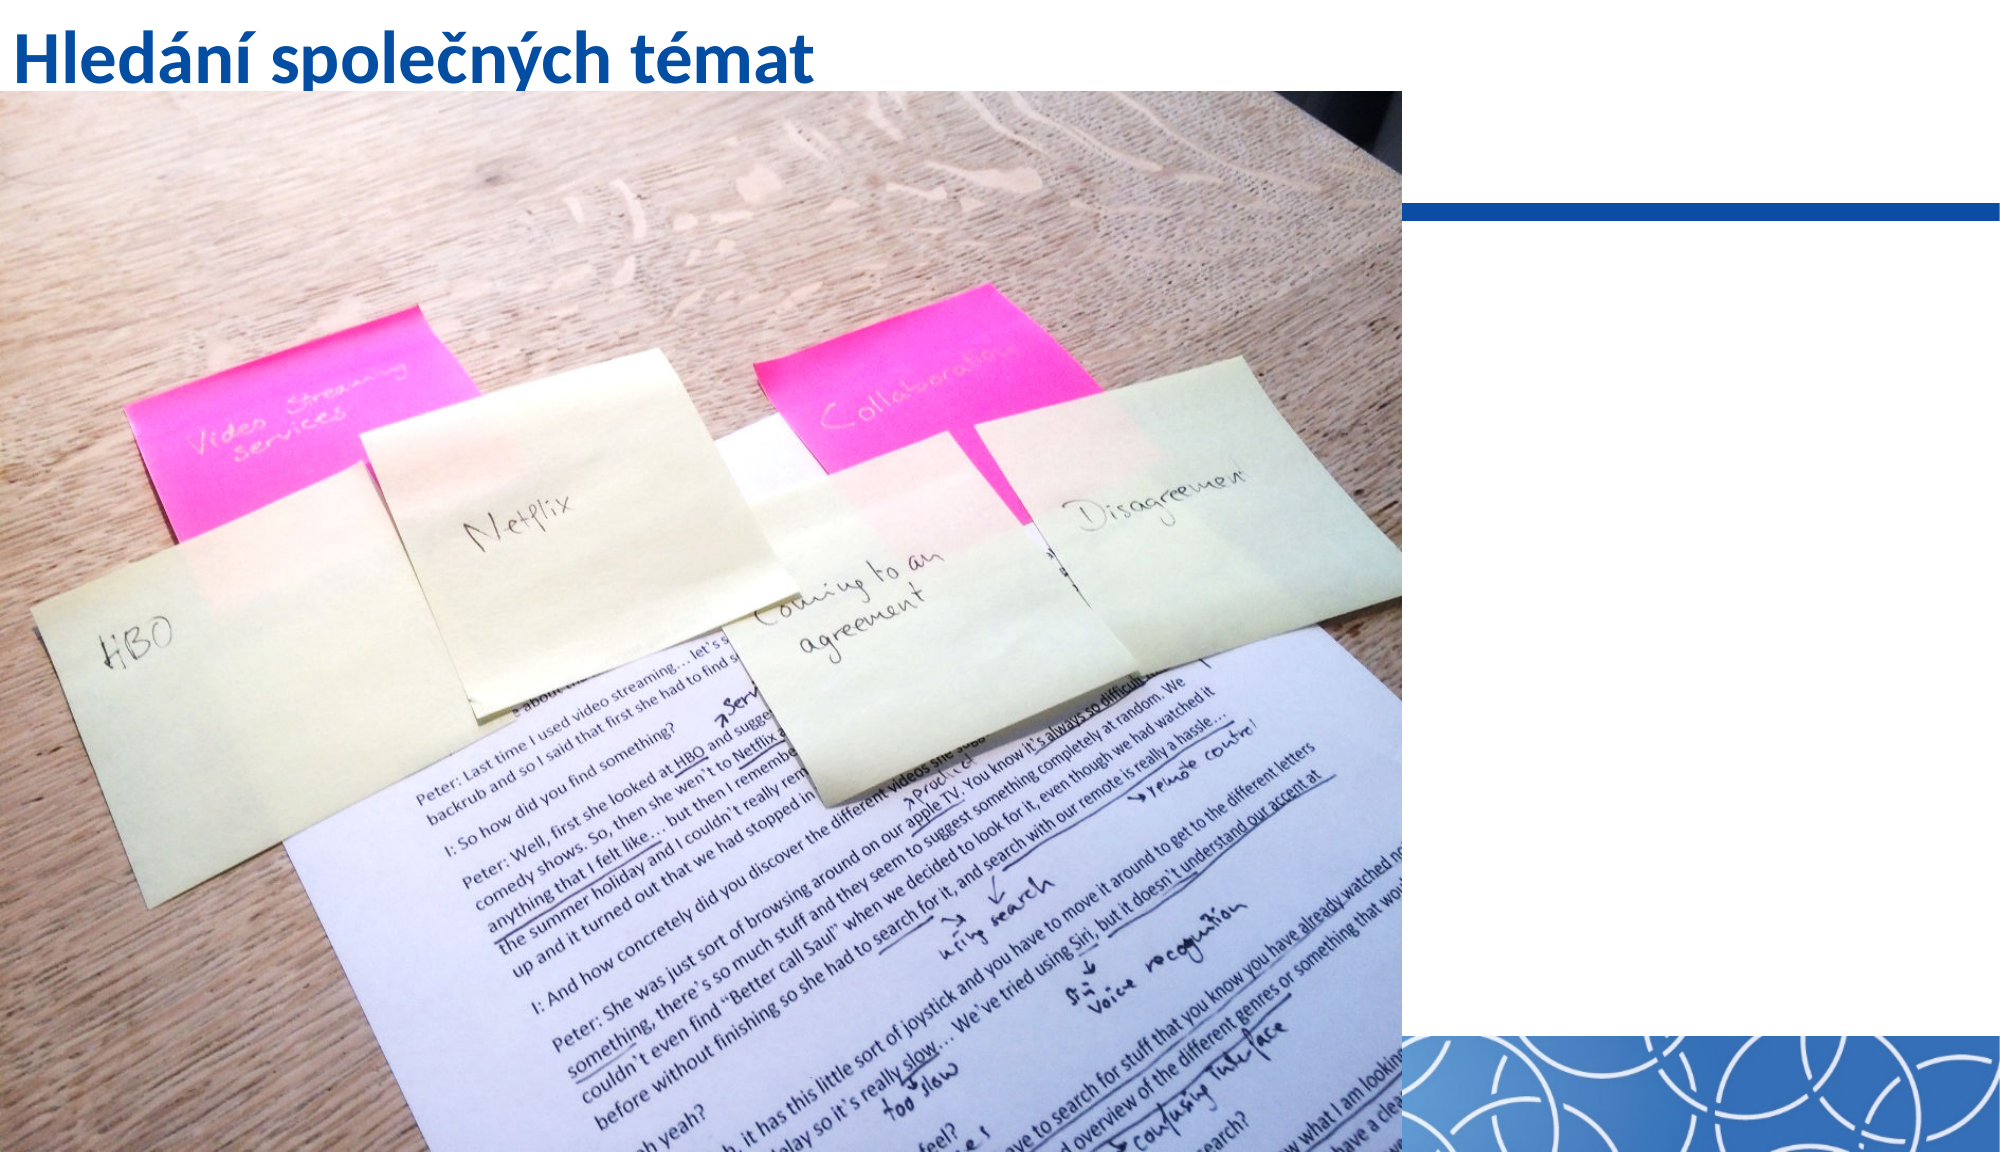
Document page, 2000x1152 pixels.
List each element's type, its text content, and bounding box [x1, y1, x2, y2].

picture [0, 91, 2000, 1152]
title Hledání společných témat [0, 0, 1799, 153]
